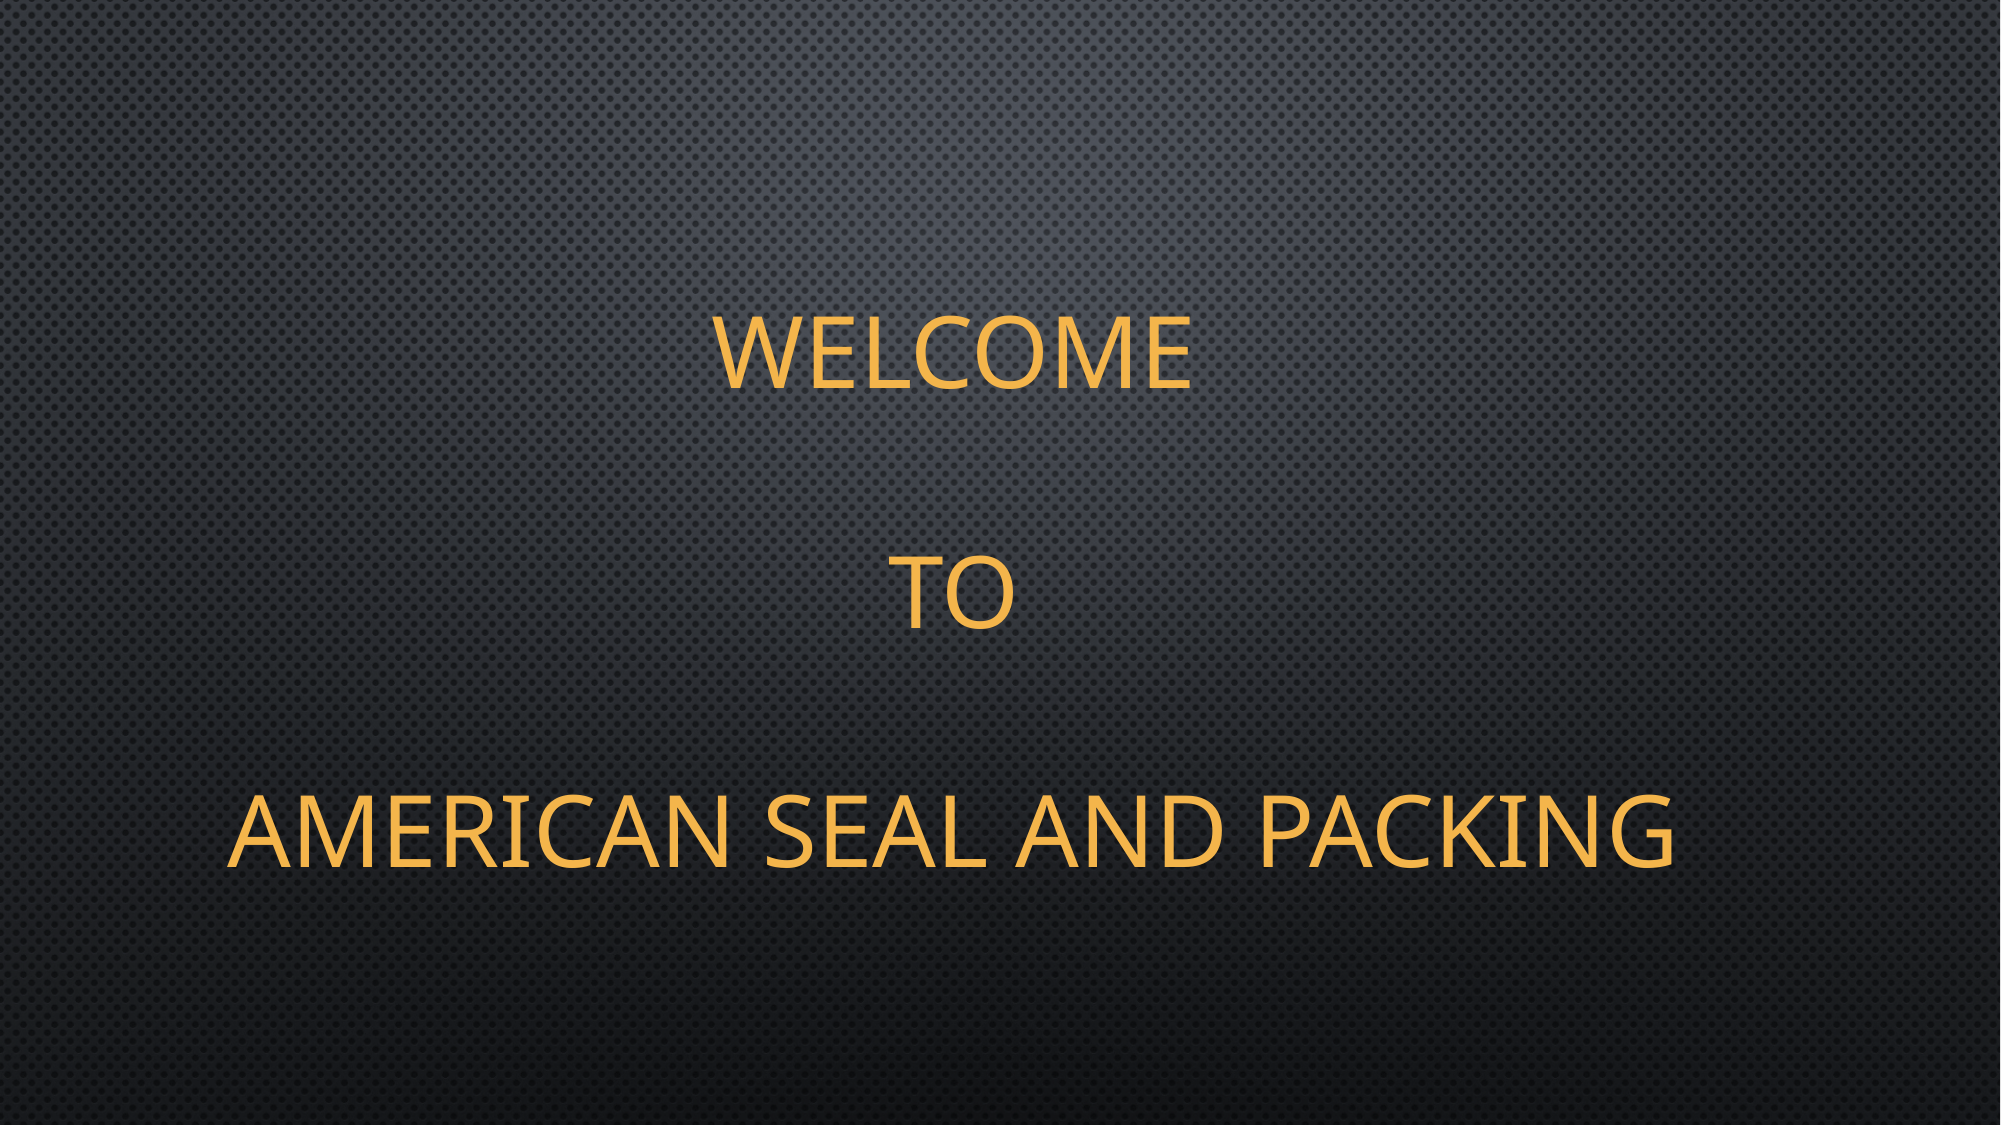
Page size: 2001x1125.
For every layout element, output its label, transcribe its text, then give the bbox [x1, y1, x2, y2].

title Welcome to American seal and packing [0, 228, 1908, 896]
